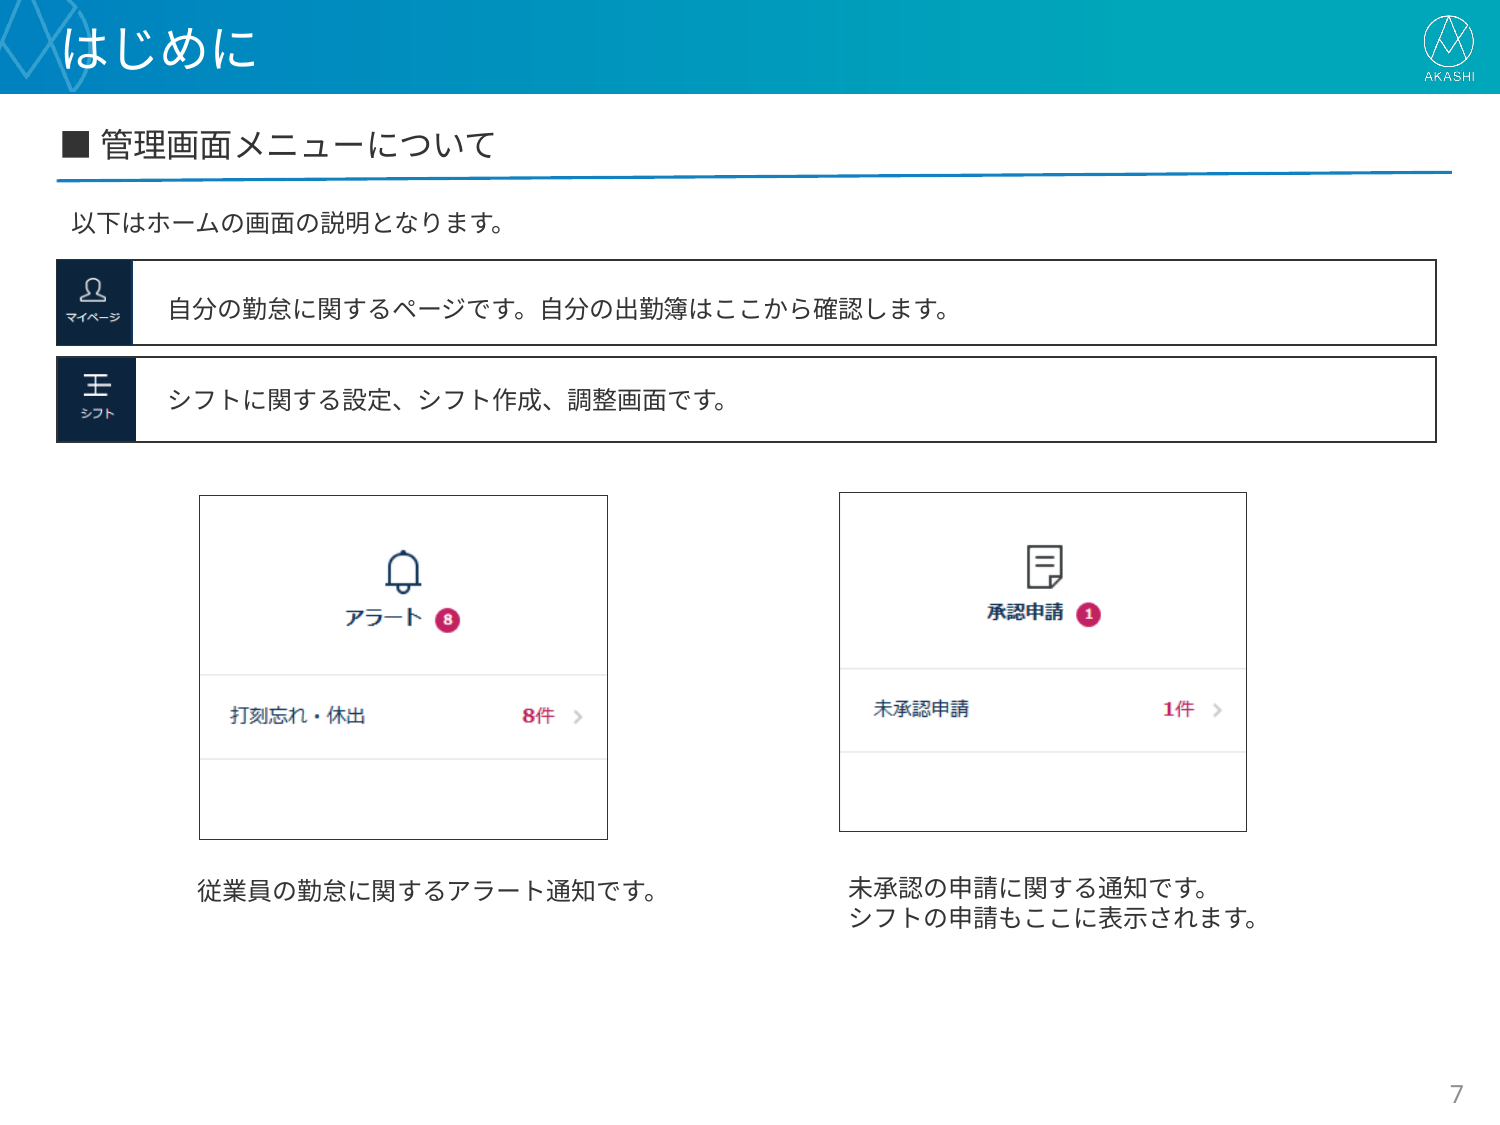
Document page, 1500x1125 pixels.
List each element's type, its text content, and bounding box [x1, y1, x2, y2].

text_box ■管理画面メニューについて [44, 116, 1022, 172]
text_box 以下はホームの画面の説明となります。 [56, 200, 1457, 246]
text_box [56, 356, 1437, 443]
title はじめに [44, 0, 1393, 92]
picture [58, 357, 136, 443]
text_box [56, 259, 1437, 346]
picture [839, 492, 1247, 832]
picture [199, 495, 608, 840]
slide_number 6 [1141, 1065, 1480, 1125]
text_box 未承認の申請に関する通知です。 シフトの申請もここに表示されます。 [833, 864, 1450, 940]
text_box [56, 172, 1452, 181]
picture [1416, 7, 1481, 89]
picture [56, 259, 133, 345]
text_box 従業員の勤怠に関するアラート通知です。 [182, 868, 799, 913]
